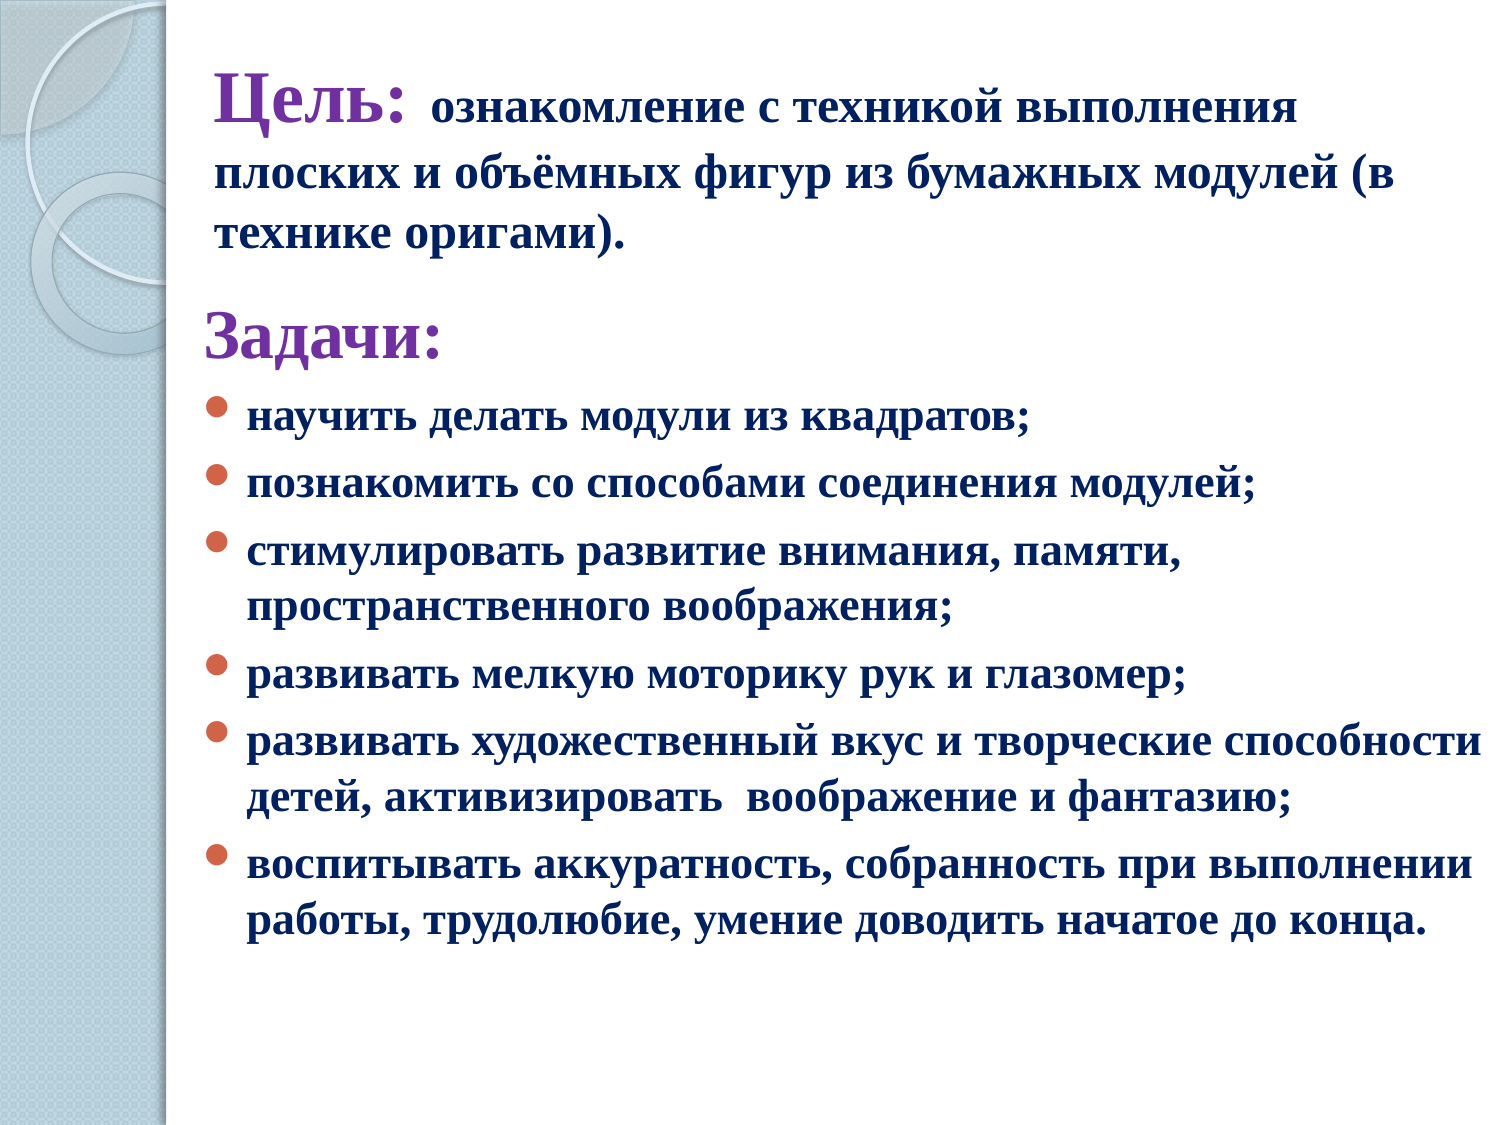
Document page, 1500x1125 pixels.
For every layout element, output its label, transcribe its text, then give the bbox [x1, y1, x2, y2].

list Задачи: научить делать модули из квадратов; познакомить со способами соединения модулей; стимулировать развитие внимания, памяти, пространственного воображения; развивать мелкую моторику рук и глазомер; развивать художественный вкус и творческие способности детей, активизировать воображение и фантазию; воспитывать аккуратность, собранность при выполнении работы, трудолюбие, умение доводить начатое до конца. [175, 281, 1500, 1067]
title Цель: ознакомление с техникой выполнения плоских и объёмных фигур из бумажных модулей (в технике оригами). [199, 35, 1477, 281]
